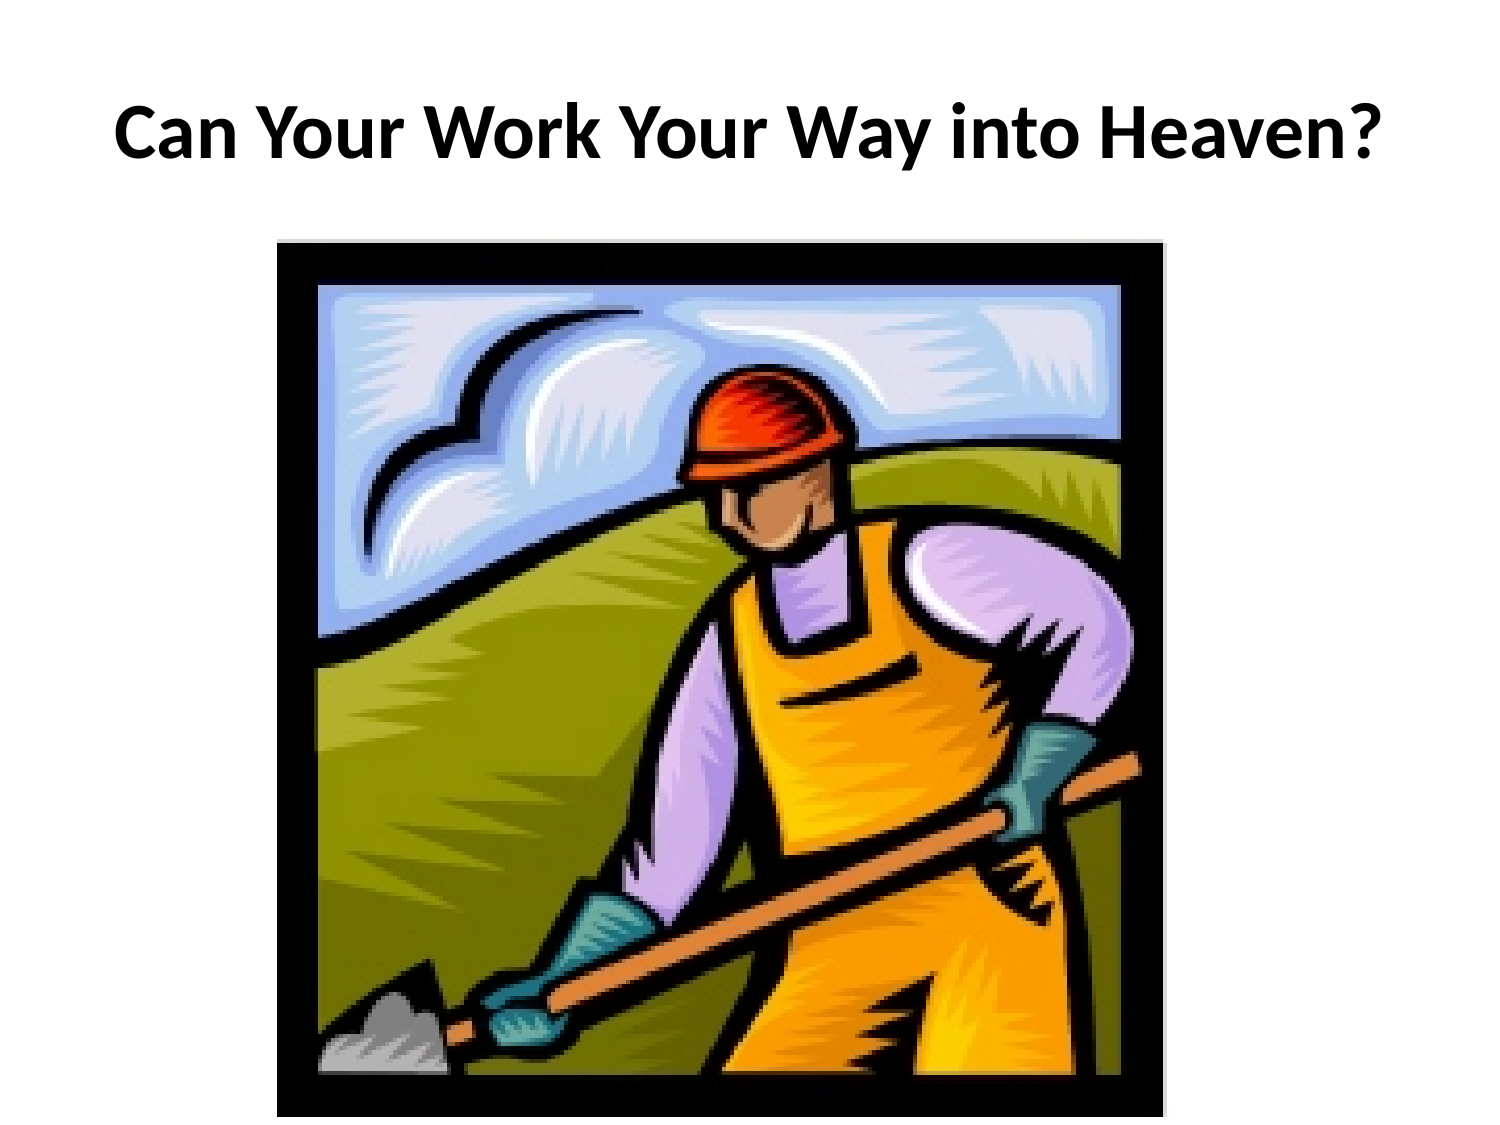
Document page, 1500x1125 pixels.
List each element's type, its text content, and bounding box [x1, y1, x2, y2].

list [277, 231, 1176, 1125]
title Can Your Work Your Way into Heaven? [75, 32, 1425, 220]
